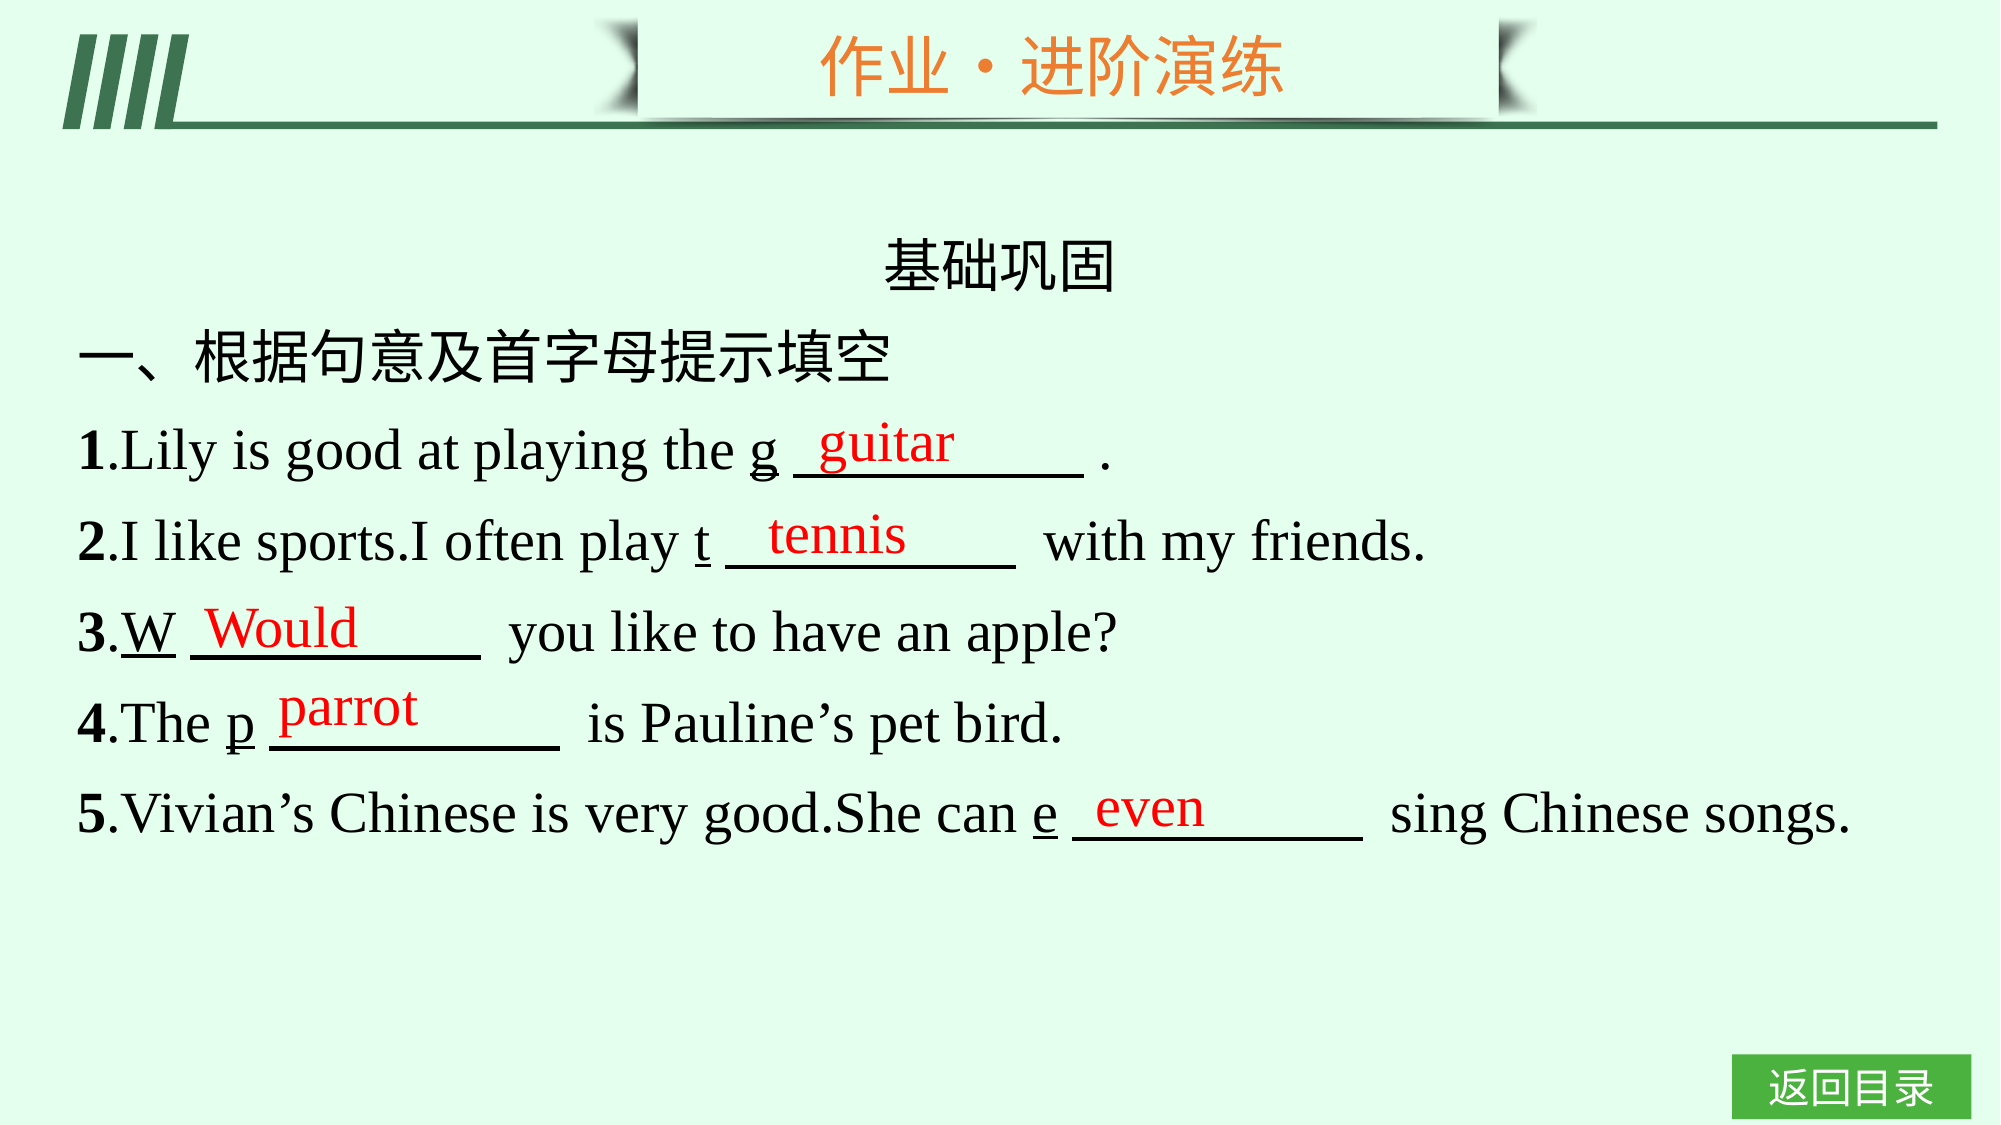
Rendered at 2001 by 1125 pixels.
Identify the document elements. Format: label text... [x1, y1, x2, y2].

text_box guitar [804, 382, 971, 481]
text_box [594, 16, 1537, 127]
text_box even [1080, 746, 1221, 846]
text_box tennis [753, 473, 923, 573]
text_box Would [189, 567, 374, 667]
text_box parrot [264, 645, 434, 745]
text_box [62, 34, 1938, 130]
text_box 基础巩固 一、根据句意及首字母提示填空 1.Lily is good at playing the g . 2.I like sports.I often play t with my friends. 3.W you like to have an apple? 4.The p is Pauline’s pet bird. 5.Vivian’s Chinese is very good.She can e sing Chinese songs. [62, 200, 1938, 852]
